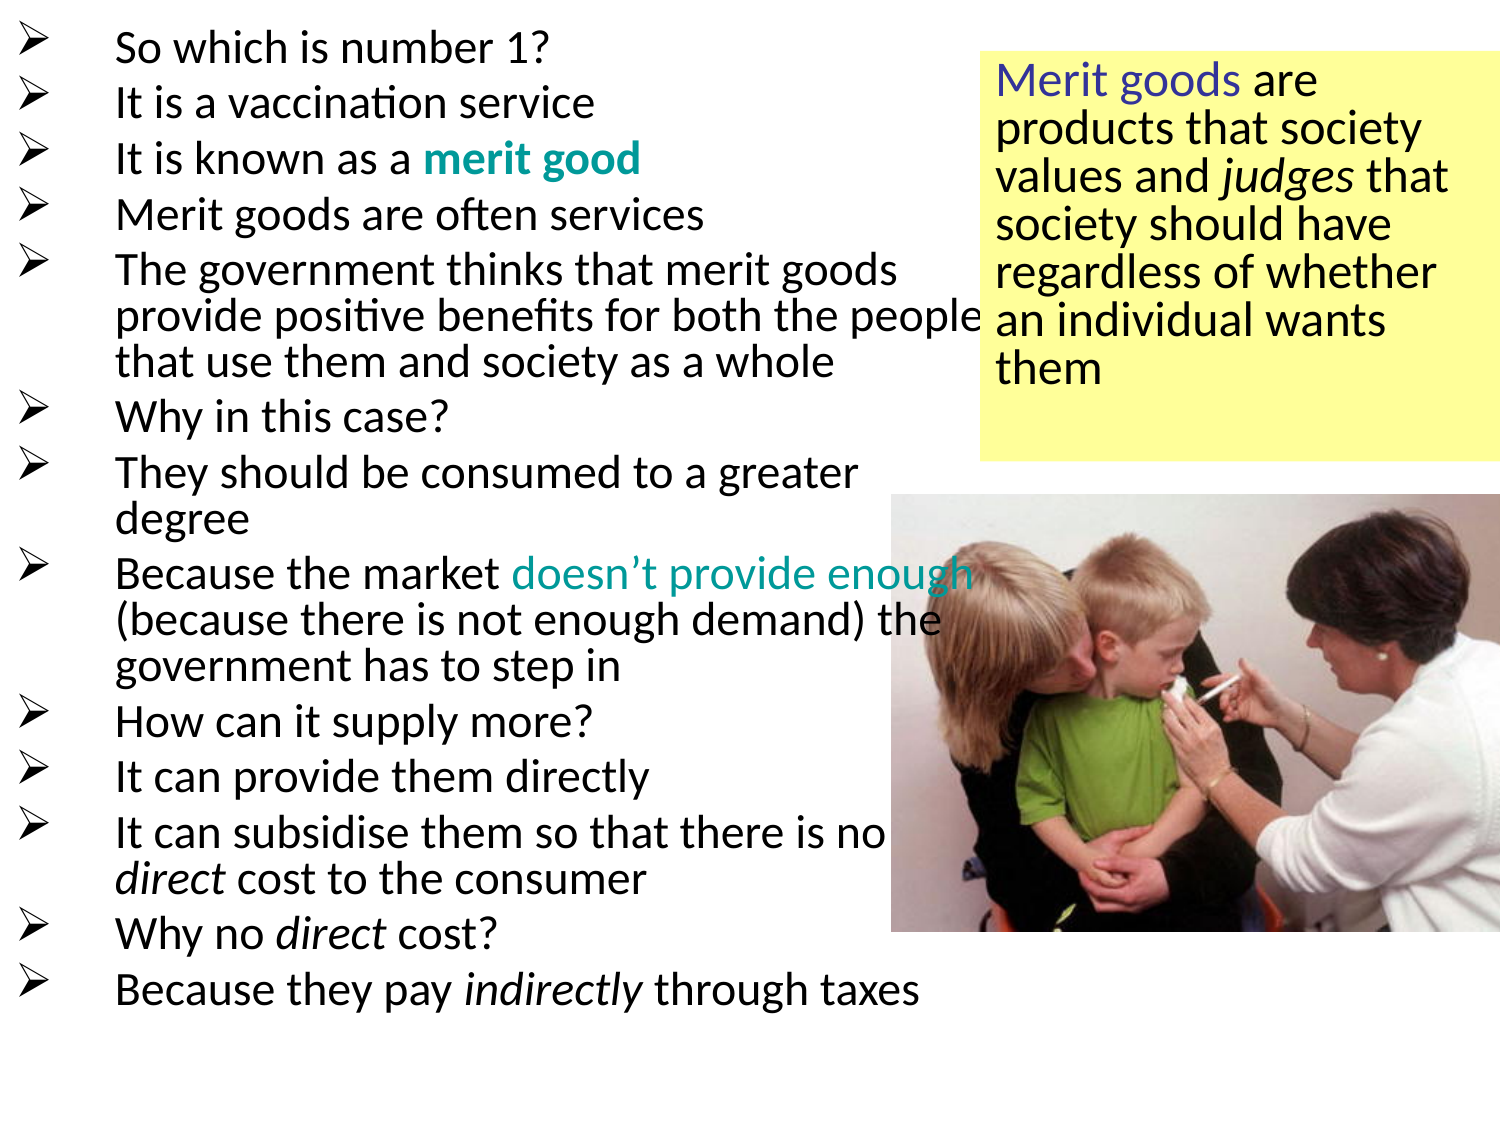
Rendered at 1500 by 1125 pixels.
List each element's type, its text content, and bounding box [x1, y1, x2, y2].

list So which is number 1? It is a vaccination service It is known as a merit good Merit goods are often services The government thinks that merit goods provide positive benefits for both the people that use them and society as a whole Why in this case? They should be consumed to a greater degree Because the market doesn’t provide enough (because there is not enough demand) the government has to step in How can it supply more? It can provide them directly It can subsidise them so that there is no direct cost to the consumer Why no direct cost? Because they pay indirectly through taxes [0, 19, 1022, 1125]
picture [890, 494, 1500, 933]
text_box Merit goods are products that society values and judges that society should have regardless of whether an individual wants them [980, 50, 1500, 462]
